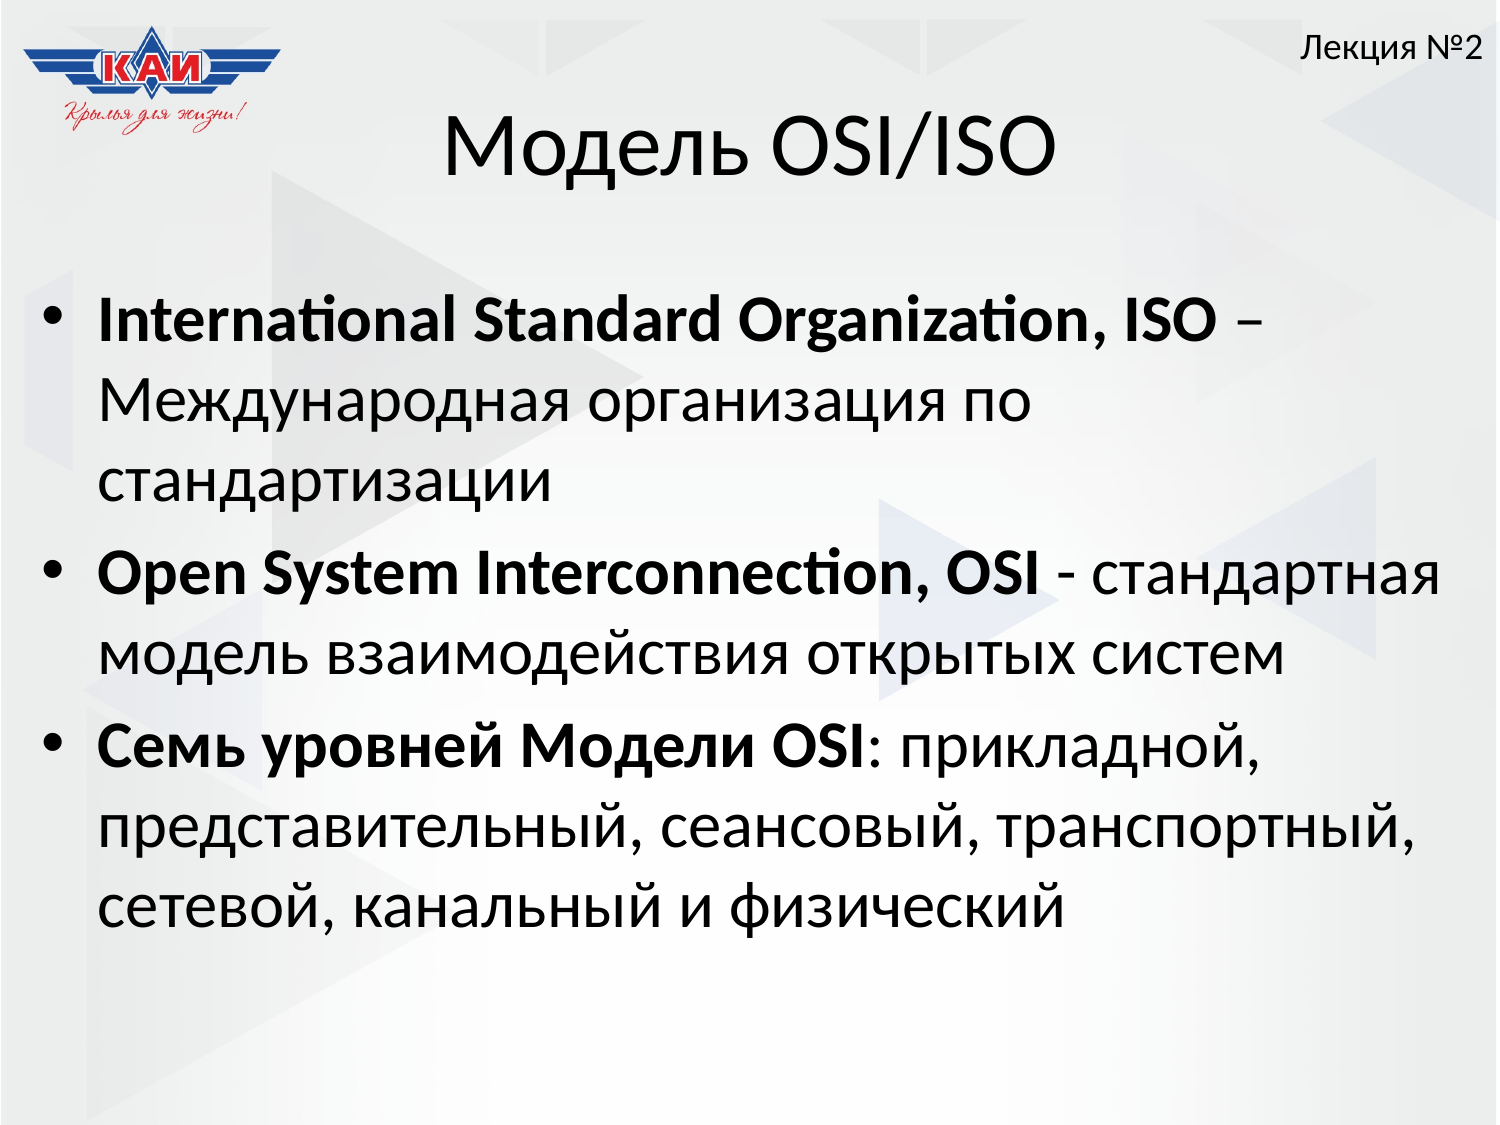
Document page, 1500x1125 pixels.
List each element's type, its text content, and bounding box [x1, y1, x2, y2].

list International Standard Organization, ISO – Международная организация по стандартизации Open System Interconnection, OSI - стандартная модель взаимодействия открытых систем Семь уровней Модели OSI: прикладной, представительный, сеансовый, транспортный, сетевой, канальный и физический [26, 267, 1474, 1010]
text_box Лекция №2 [1285, 14, 1499, 75]
picture [0, 0, 1500, 1125]
title Модель OSI/ISO [75, 45, 1425, 233]
